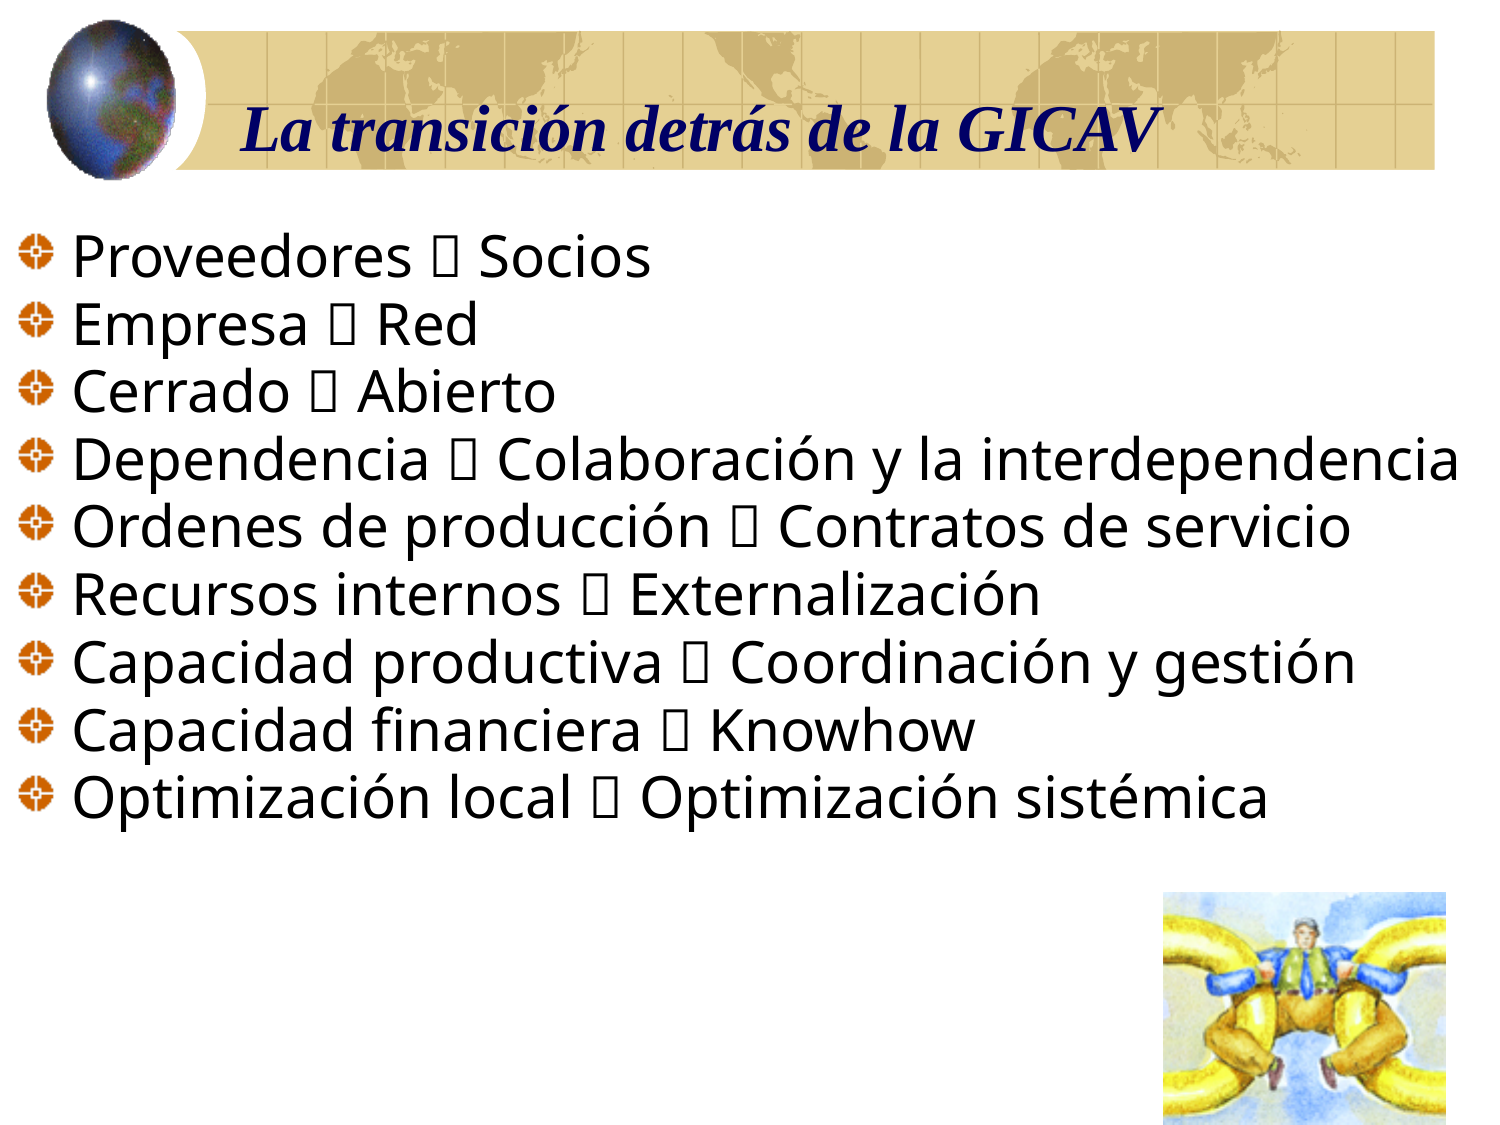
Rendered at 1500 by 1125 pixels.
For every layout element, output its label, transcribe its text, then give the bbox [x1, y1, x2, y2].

picture [15, 639, 56, 680]
picture [1163, 892, 1446, 1125]
list Proveedores  Socios Empresa  Red Cerrado  Abierto Dependencia  Colaboración y la interdependencia Ordenes de producción  Contratos de servicio Recursos internos  Externalización Capacidad productiva  Coordinación y gestión Capacidad financiera  Knowhow Optimización local  Optimización sistémica [0, 224, 1500, 901]
picture [42, 14, 190, 185]
picture [15, 368, 56, 410]
picture [15, 436, 56, 477]
picture [15, 232, 56, 274]
picture [15, 503, 56, 545]
picture [15, 300, 56, 342]
picture [15, 774, 56, 816]
title La transición detrás de la GICAV [224, 30, 1500, 219]
picture [15, 706, 56, 748]
picture [15, 571, 56, 613]
